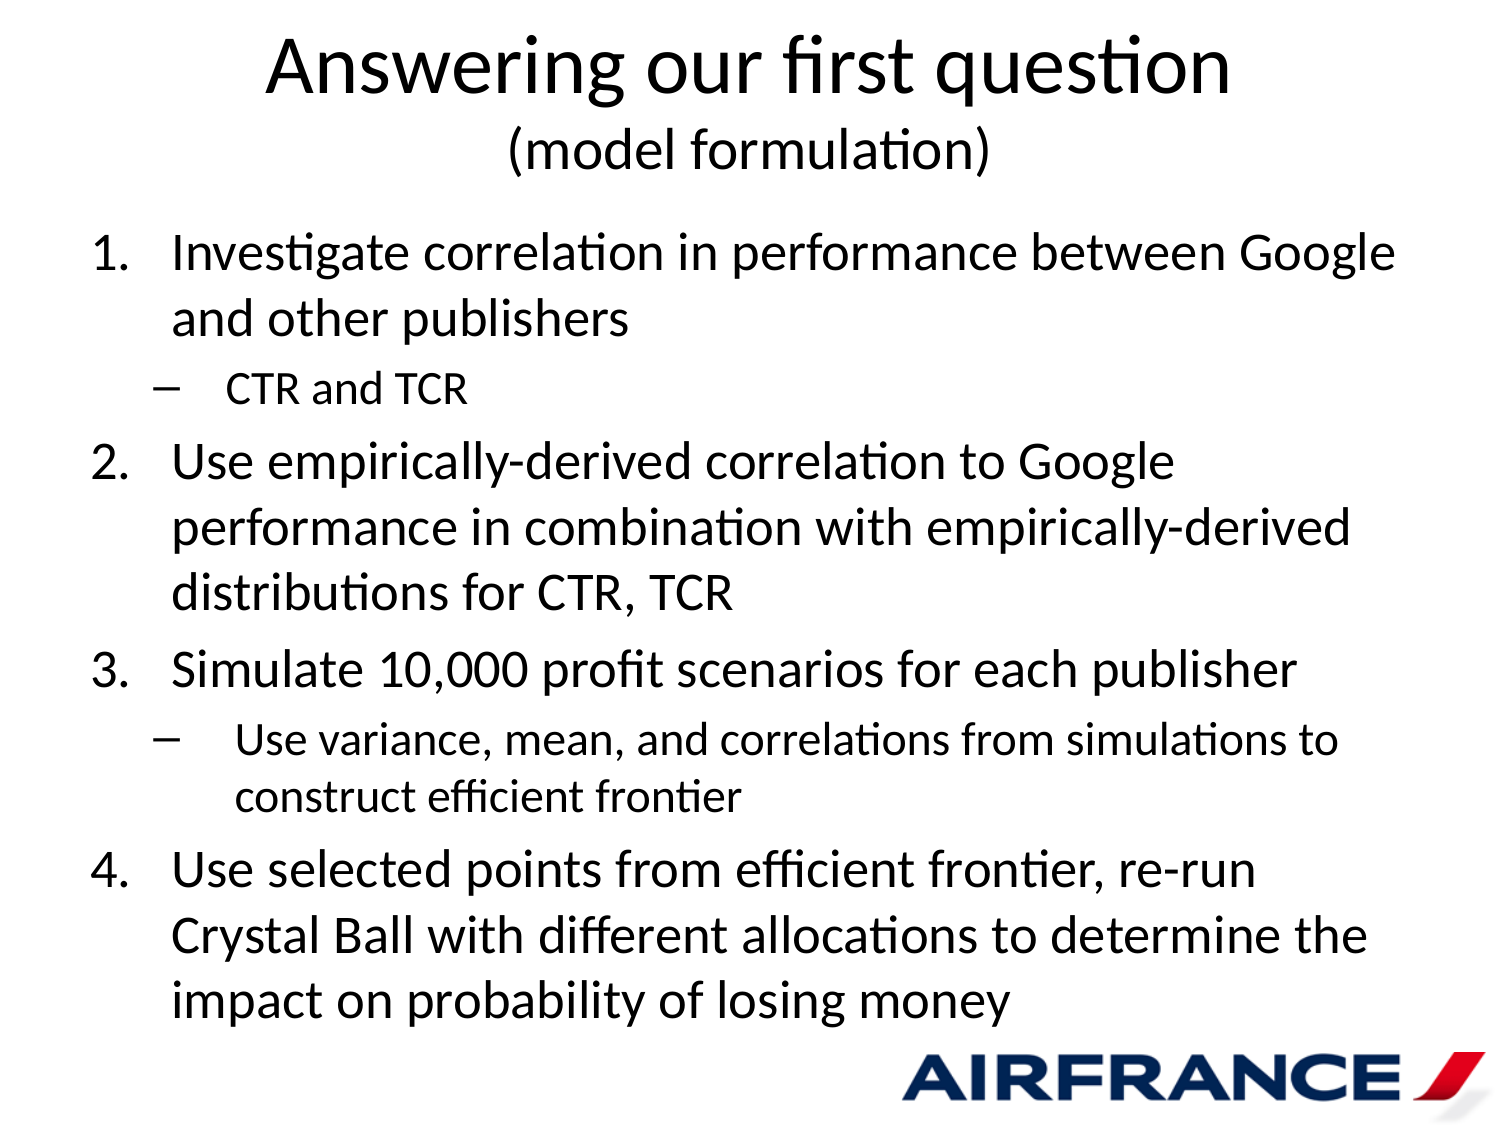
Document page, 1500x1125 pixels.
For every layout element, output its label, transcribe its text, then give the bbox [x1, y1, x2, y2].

list Investigate correlation in performance between Google and other publishers CTR and TCR Use empirically-derived correlation to Google performance in combination with empirically-derived distributions for CTR, TCR Simulate 10,000 profit scenarios for each publisher Use variance, mean, and correlations from simulations to construct efficient frontier Use selected points from efficient frontier, re-run Crystal Ball with different allocations to determine the impact on probability of losing money [75, 208, 1425, 1055]
title Answering our first question (model formulation) [75, 1, 1425, 189]
picture [900, 1052, 1500, 1125]
